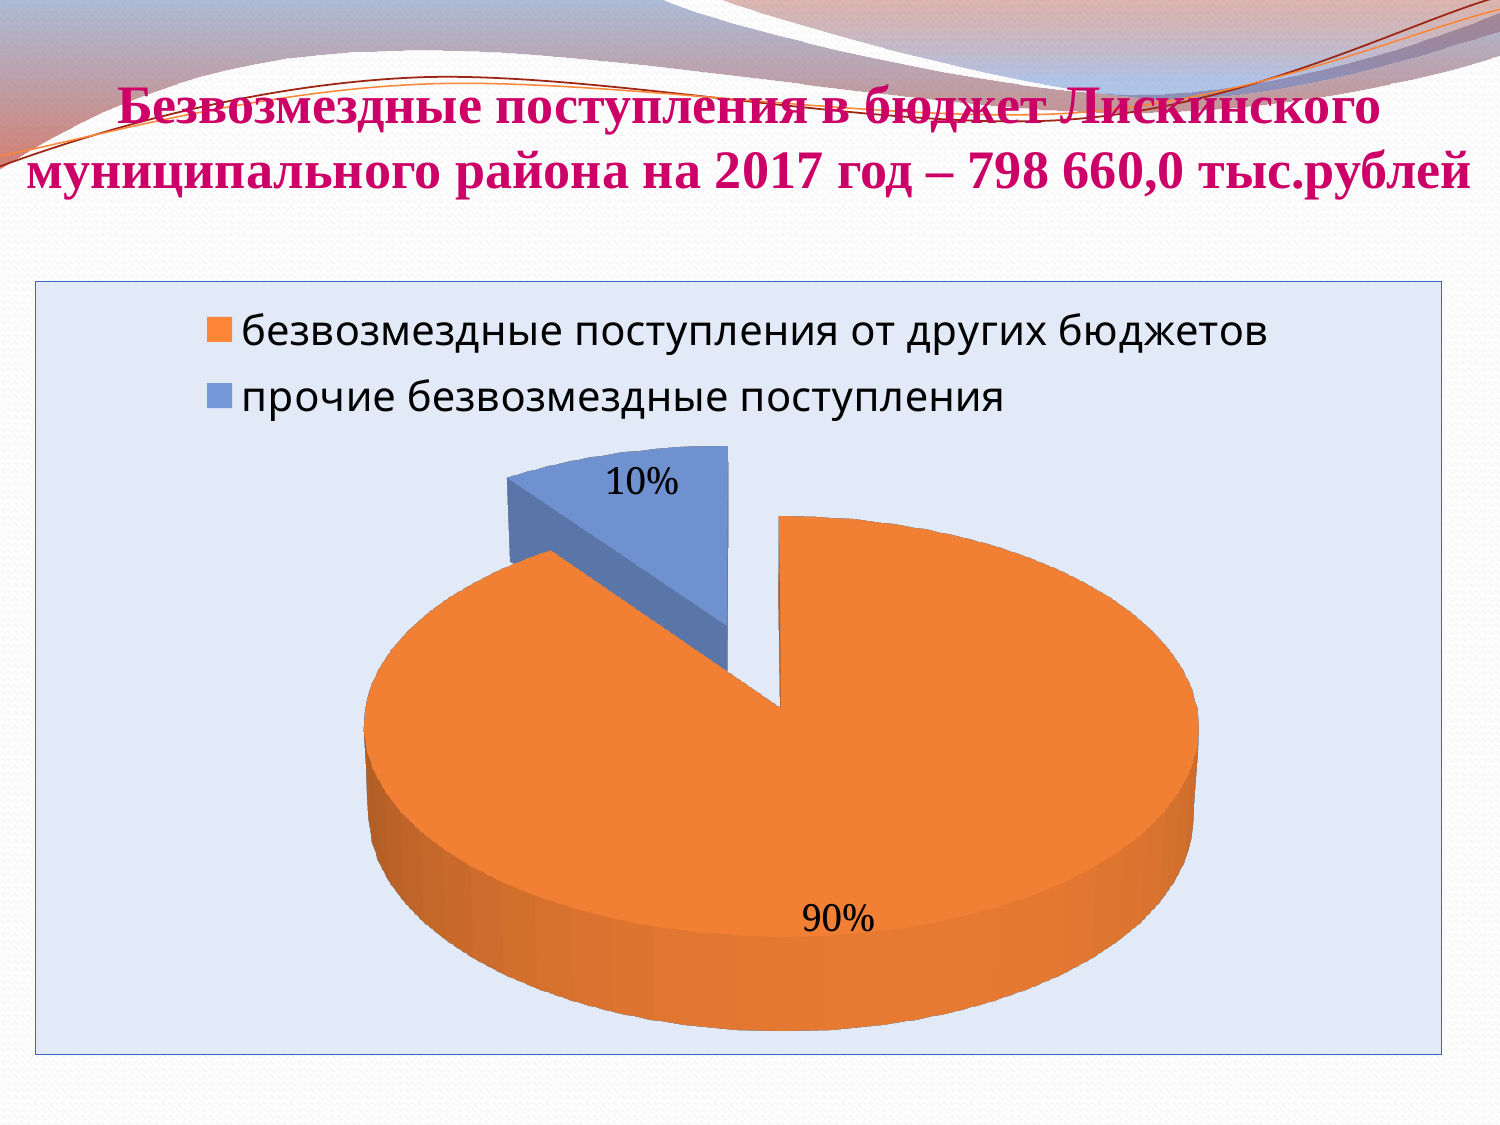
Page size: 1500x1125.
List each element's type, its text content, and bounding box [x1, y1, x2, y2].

chart [34, 280, 1442, 1055]
title Безвозмездные поступления в бюджет Лискинского муниципального района на 2017 год – 798 660,0 тыс.рублей [0, 35, 1500, 200]
